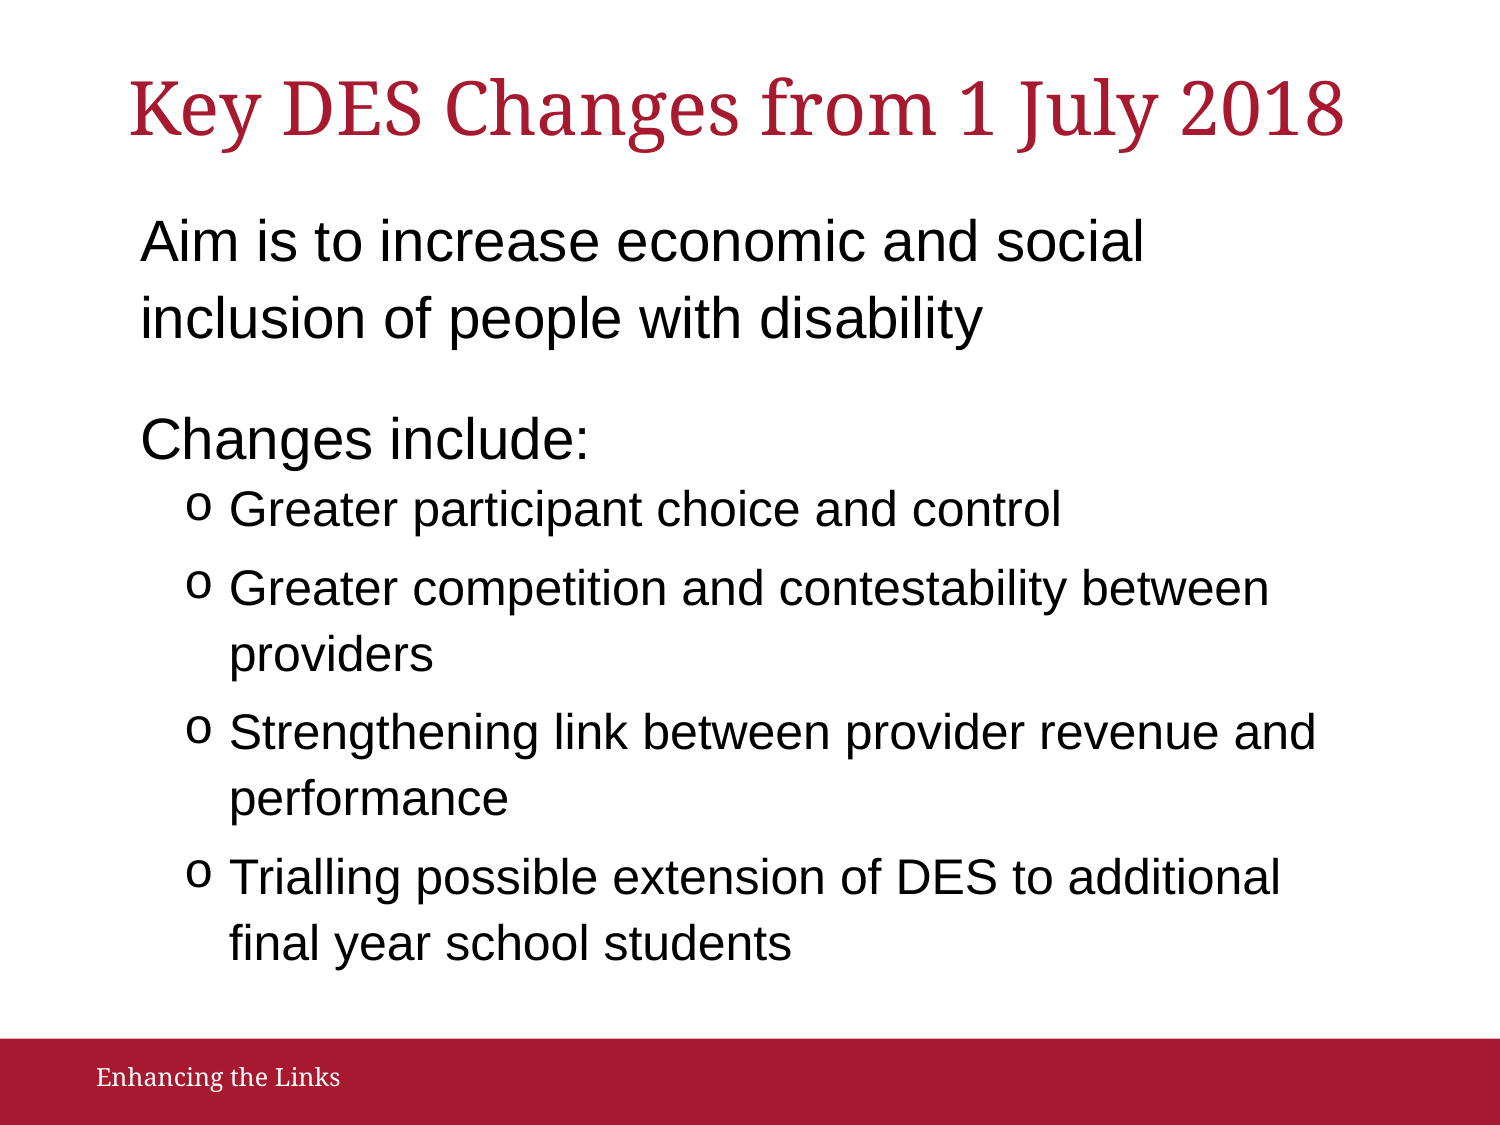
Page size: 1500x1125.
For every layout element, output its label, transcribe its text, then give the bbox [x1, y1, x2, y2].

footer Enhancing the Links [96, 1048, 1164, 1109]
list Aim is to increase economic and social inclusion of people with disability Changes include: Greater participant choice and control Greater competition and contestability between providers Strengthening link between provider revenue and performance Trialling possible extension of DES to additional final year school students [96, 196, 1329, 1000]
title Key DES Changes from 1 July 2018 [64, 77, 1412, 197]
